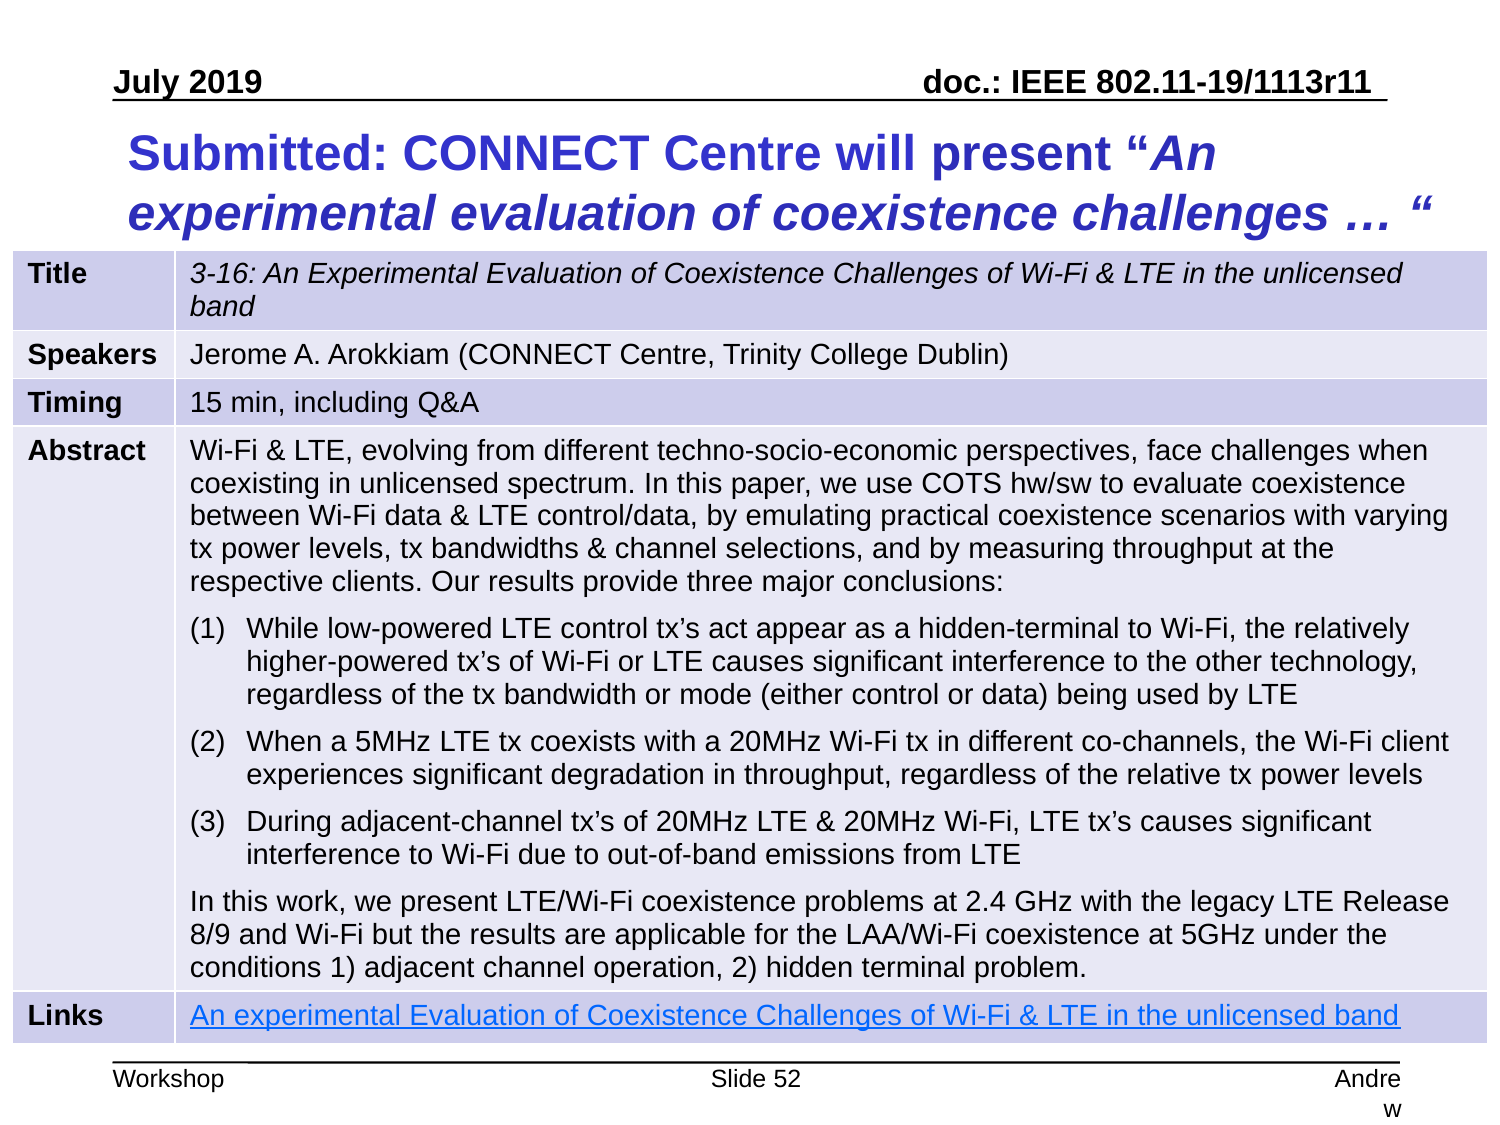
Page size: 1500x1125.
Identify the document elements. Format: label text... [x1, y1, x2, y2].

table_cell Abstract [13, 427, 174, 990]
table_cell Jerome A. Arokkiam (CONNECT Centre, Trinity College Dublin) [176, 331, 1487, 378]
table_header 3-16: An Experimental Evaluation of Coexistence Challenges of Wi-Fi & LTE in the unlicensed band [176, 251, 1487, 330]
table_cell Speakers [13, 331, 174, 378]
table_cell Wi-Fi & LTE, evolving from different techno-socio-economic perspectives, face challenges when coexisting in unlicensed spectrum. In this paper, we use COTS hw/sw to evaluate coexistence between Wi-Fi data & LTE control/data, by emulating practical coexistence scenarios with varying tx power levels, tx bandwidths & channel selections, and by measuring throughput at the respective clients. Our results provide three major conclusions: While low-powered LTE control tx’s act appear as a hidden-terminal to Wi-Fi, the relatively higher-powered tx’s of Wi-Fi or LTE causes significant interference to the other technology, regardless of the tx bandwidth or mode (either control or data) being used by LTE When a 5MHz LTE tx coexists with a 20MHz Wi-Fi tx in different co-channels, the Wi-Fi client experiences significant degradation in throughput, regardless of the relative tx power levels During adjacent-channel tx’s of 20MHz LTE & 20MHz Wi-Fi, LTE tx’s causes significant interference to Wi-Fi due to out-of-band emissions from LTE In this work, we present LTE/Wi-Fi coexistence problems at 2.4 GHz with the legacy LTE Release 8/9 and Wi-Fi but the results are applicable for the LAA/Wi-Fi coexistence at 5GHz under the conditions 1) adjacent channel operation, 2) hidden terminal problem. [176, 427, 1487, 990]
table_cell An experimental Evaluation of Coexistence Challenges of Wi-Fi & LTE in the unlicensed band [176, 992, 1487, 1043]
title Submitted: CONNECT Centre will present “An experimental evaluation of coexistence challenges … “ [112, 112, 1500, 288]
slide_number Slide 52 [709, 1061, 803, 1093]
table_cell Links [13, 992, 174, 1043]
table_cell 15 min, including Q&A [176, 379, 1487, 425]
footer Andrew Myles, Cisco [1320, 1061, 1402, 1093]
table_header Title [13, 251, 174, 330]
table_cell Timing [13, 379, 174, 425]
